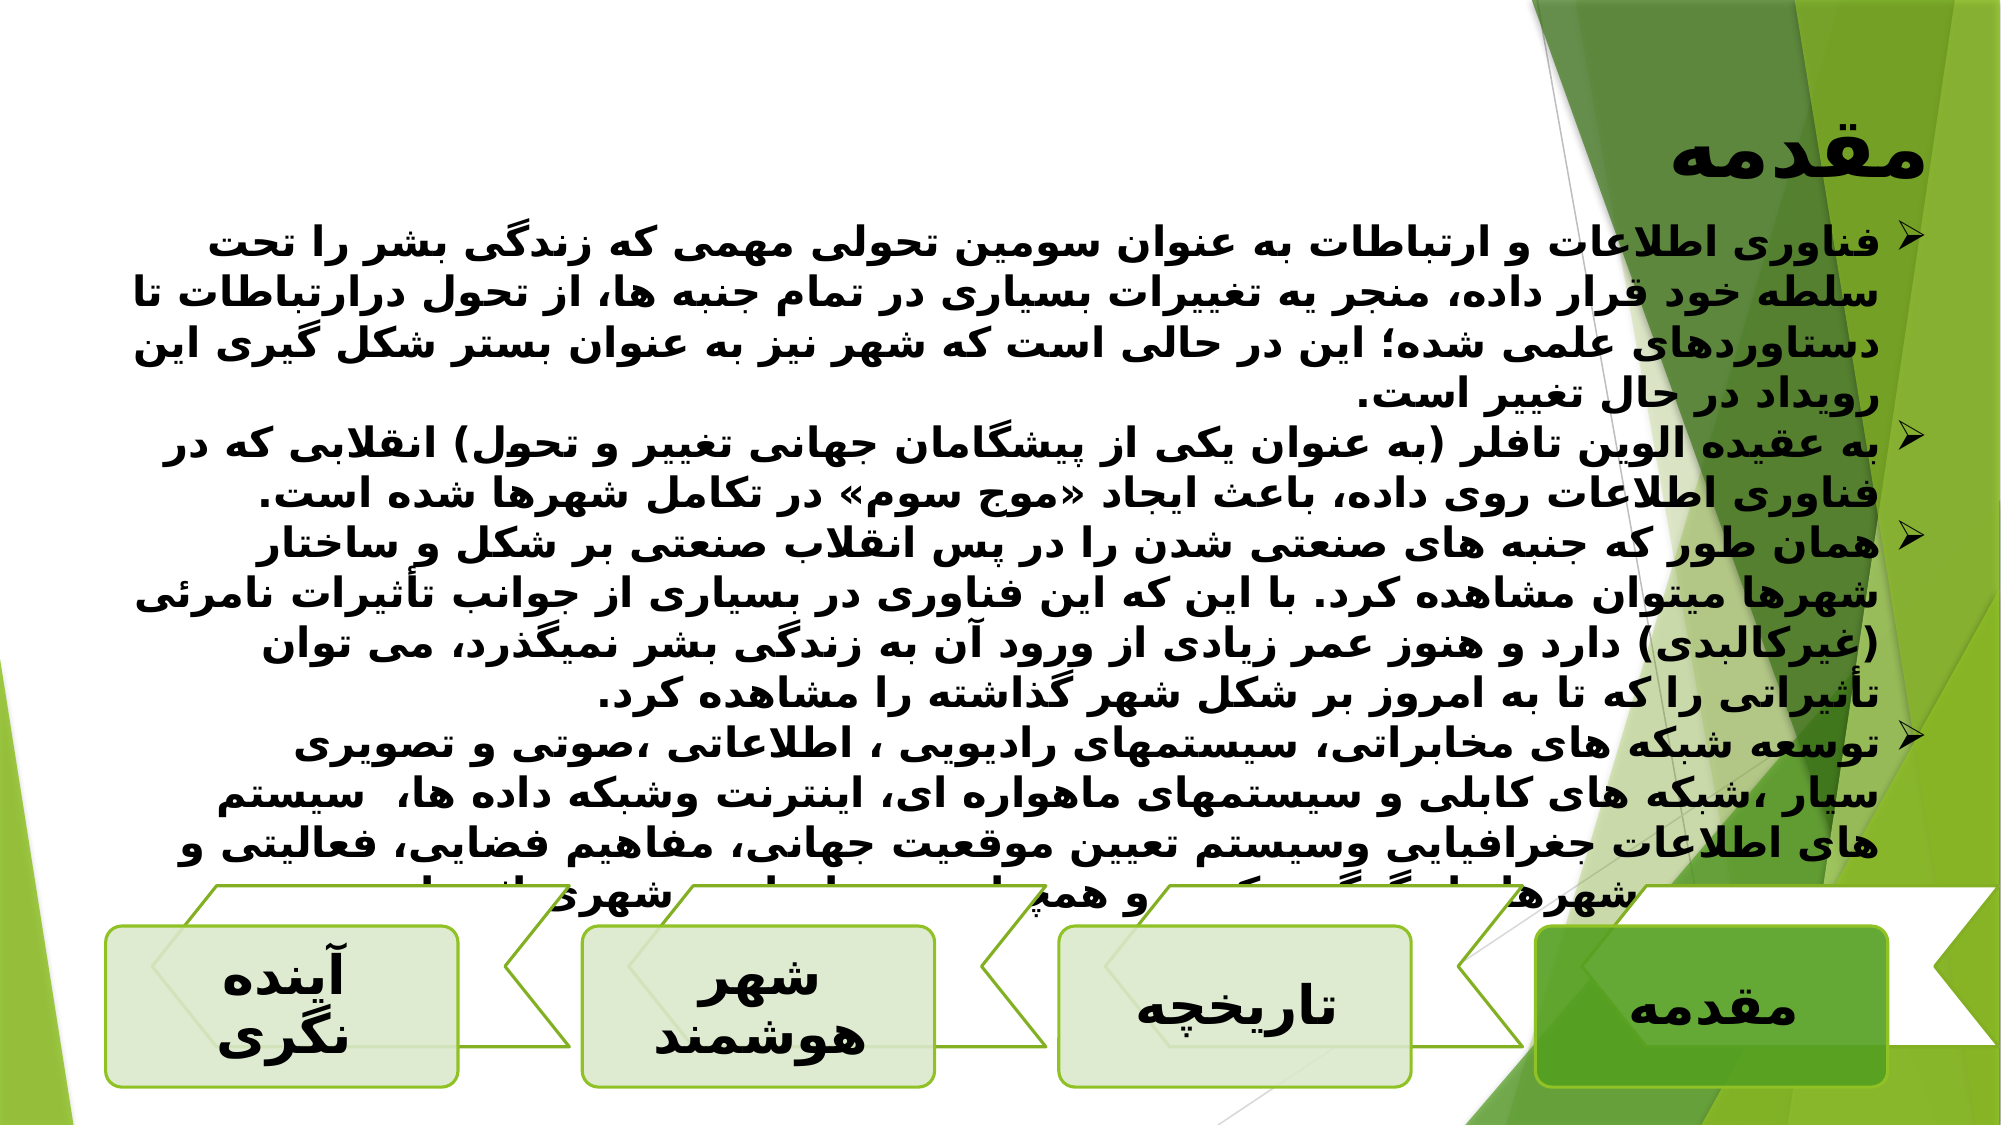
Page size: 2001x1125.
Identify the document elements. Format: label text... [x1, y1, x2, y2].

text_box فناوری اطلاعات و ارتباطات به عنوان سومین تحولی مهمی که زندگی بشر را تحت سلطه خود قرار داده، منجر یه تغییرات بسیاری در تمام جنبه ها، از تحول درارتباطات تا دستاوردهای علمی شده؛ این در حالی است که شهر نیز به عنوان بستر شکل گیری این رویداد در حال تغییر است. به عقیده الوین تافلر (به عنوان یکی از پیشگامان جهانی تغییر و تحول) انقلابی که در فناوری اطلاعات روی داده، باعث ایجاد «موج سوم» در تکامل شهرها شده است. همان طور که جنبه های صنعتی شدن را در پس انقلاب صنعتی بر شکل و ساختار شهرها میتوان مشاهده کرد. با این که این فناوری در بسیاری از جوانب تأثیرات نامرئی (غیرکالبدی) دارد و هنوز عمر زیادی از ورود آن به زندگی بشر نمیگذرد، می توان تأثیراتی را که تا به امروز بر شکل شهر گذاشته را مشاهده کرد. توسعه شبکه های مخابراتی، سیستمهای رادیویی ، اطلاعاتی ،صوتی و تصویری سیار ،شبکه های کابلی و سیستمهای ماهواره ای، اینترنت وشبکه داده ها، سیستم های اطلاعات جغرافیایی وسیستم تعیین موقعیت جهانی، مفاهیم فضایی، فعالیتی و مدیریتی در شهرها را دگرگون کرده و همچنان بر تمام امور شهری اثر دارد [104, 207, 1943, 827]
text_box مقدمه [1653, 86, 1945, 202]
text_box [104, 827, 2000, 1125]
